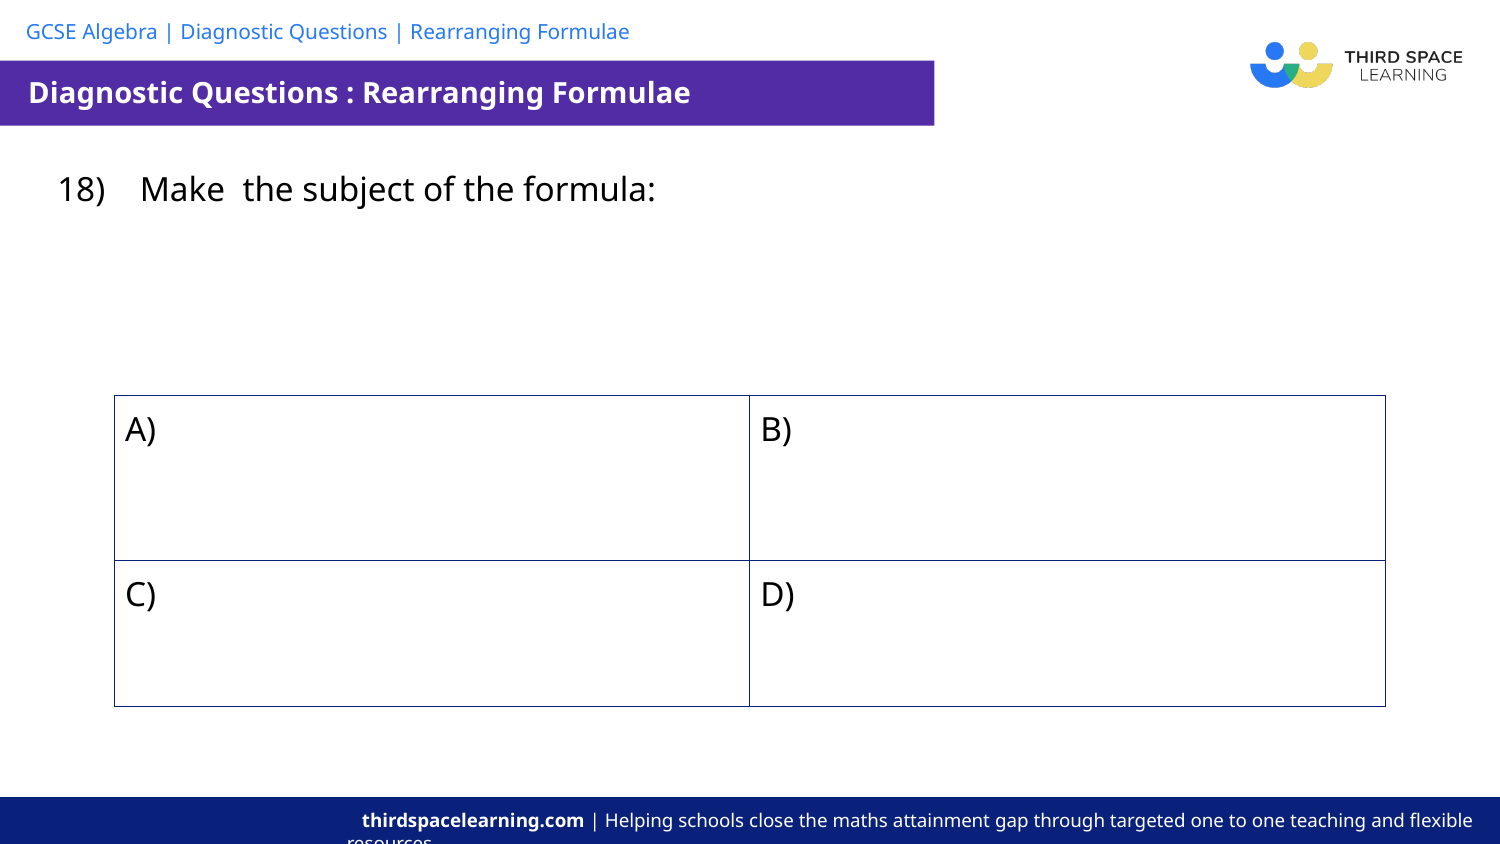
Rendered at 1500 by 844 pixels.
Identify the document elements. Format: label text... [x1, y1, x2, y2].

picture [1250, 33, 1465, 99]
text_box Diagnostic Questions : Rearranging Formulae [13, 59, 792, 125]
